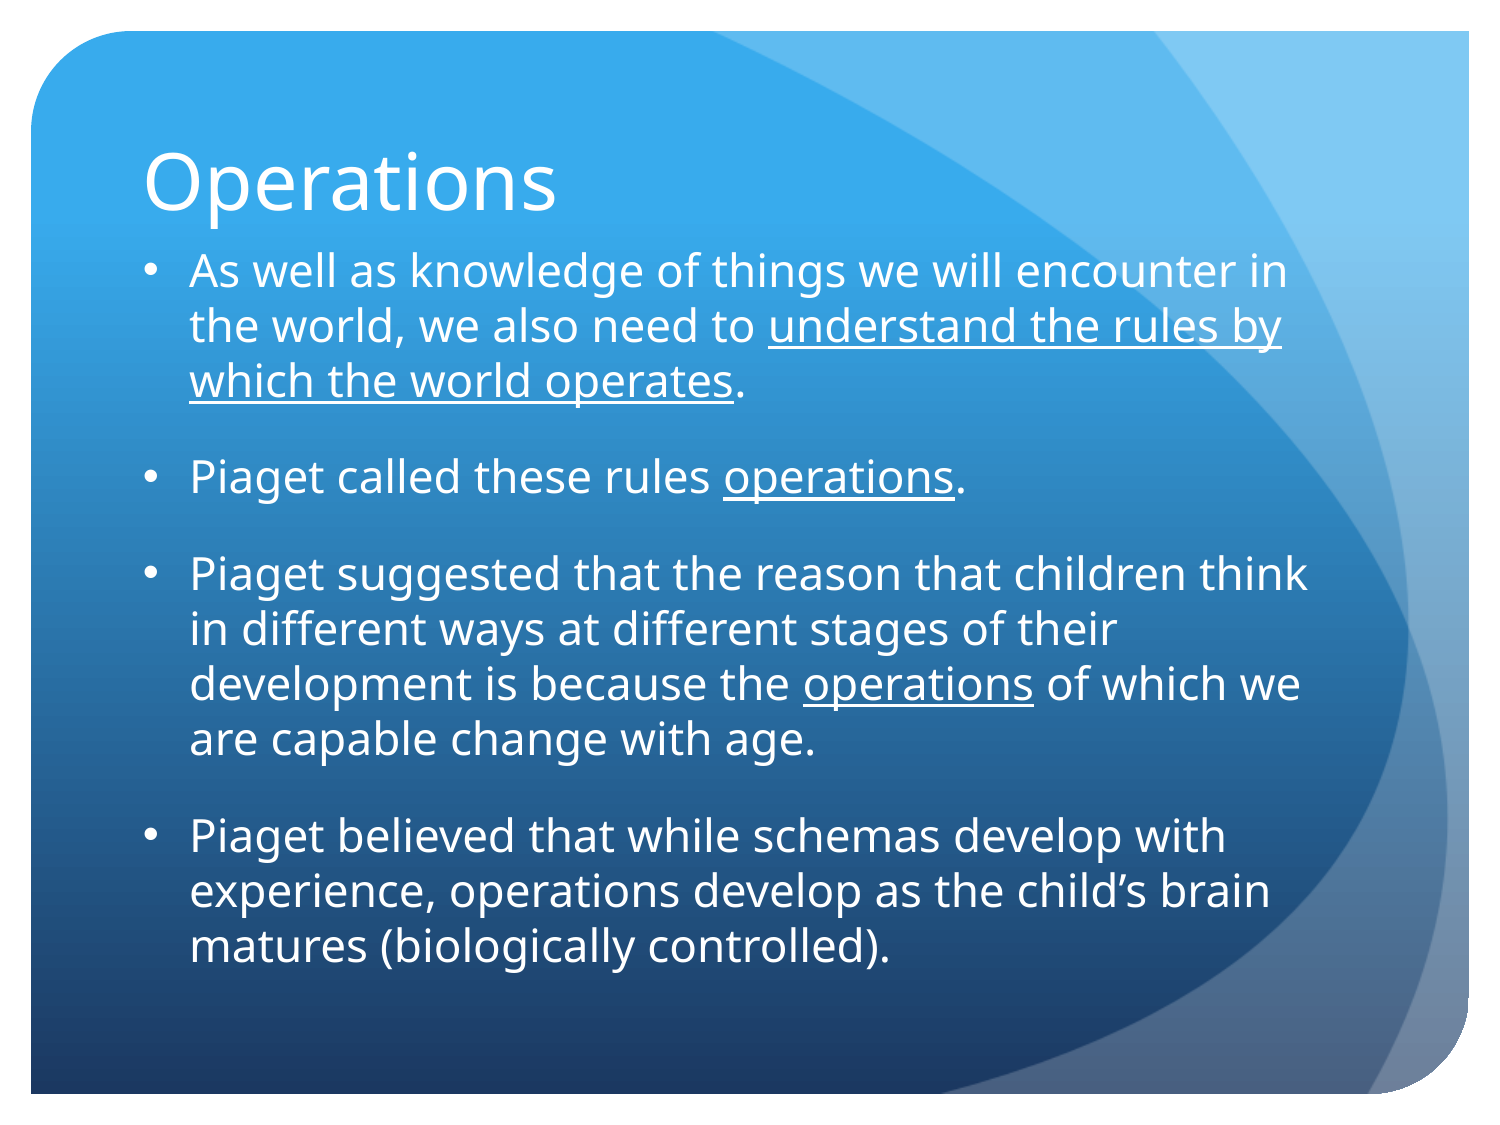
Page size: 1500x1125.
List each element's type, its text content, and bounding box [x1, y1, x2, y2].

list As well as knowledge of things we will encounter in the world, we also need to understand the rules by which the world operates. Piaget called these rules operations. Piaget suggested that the reason that children think in different ways at different stages of their development is because the operations of which we are capable change with age. Piaget believed that while schemas develop with experience, operations develop as the child’s brain matures (biologically controlled). [127, 233, 1372, 991]
picture [24, 30, 1473, 1094]
title Operations [127, 62, 1372, 233]
